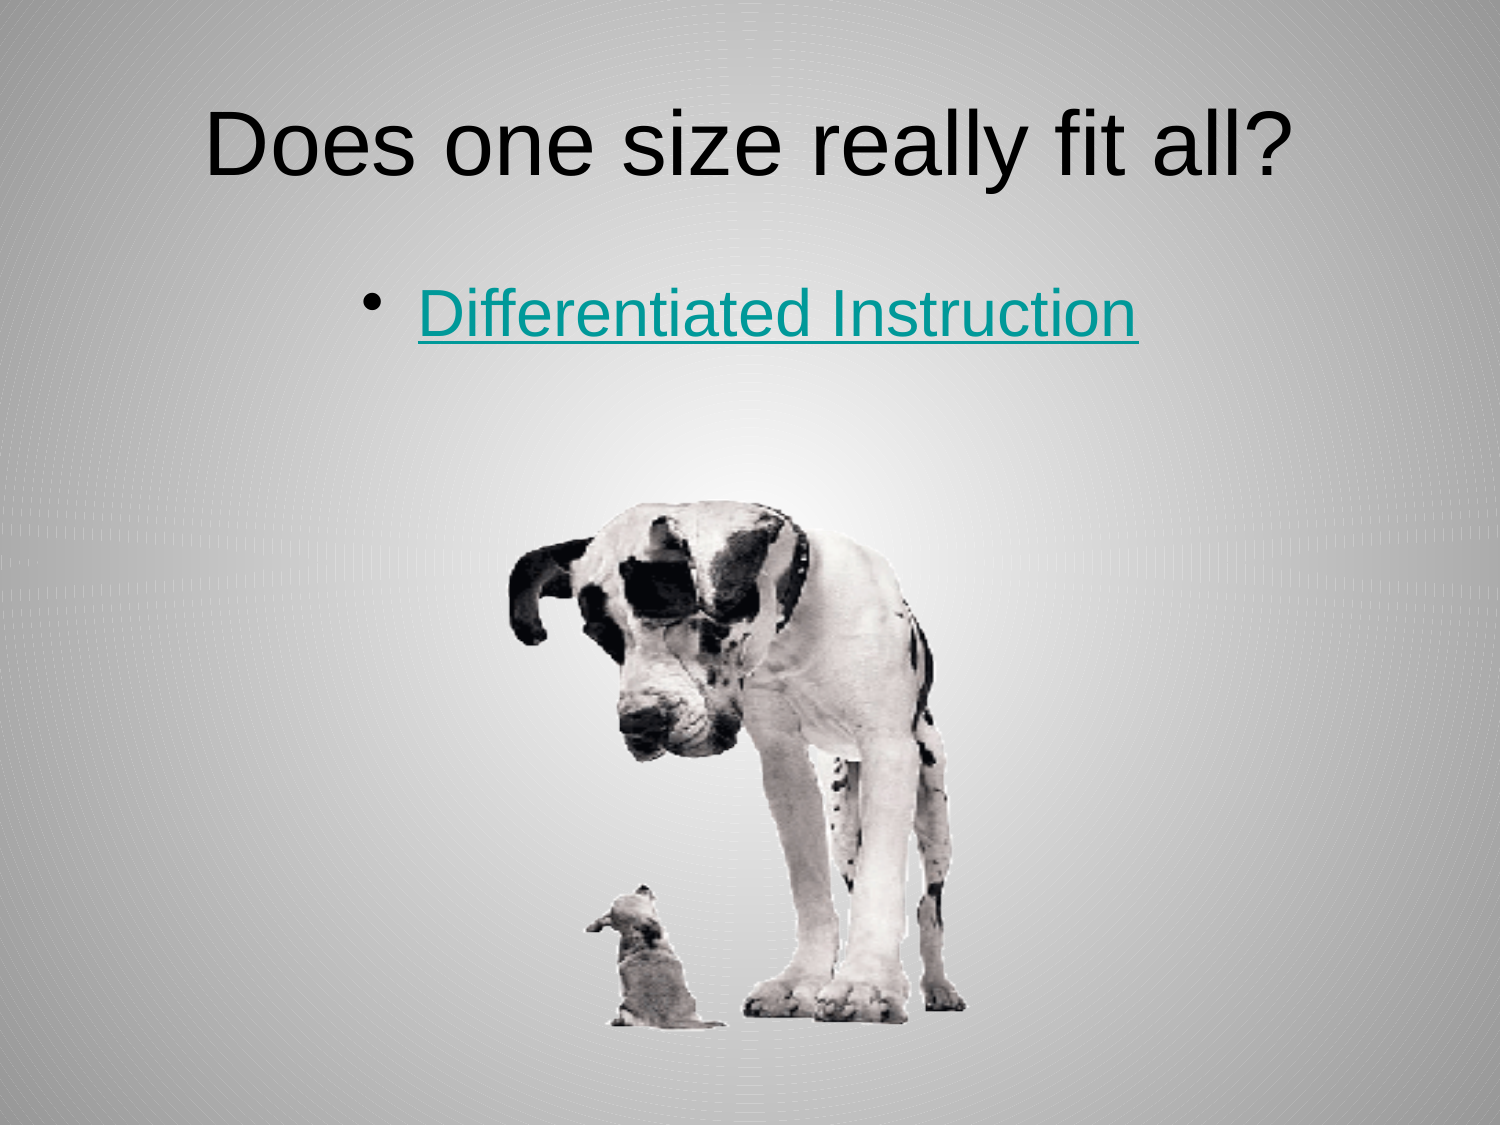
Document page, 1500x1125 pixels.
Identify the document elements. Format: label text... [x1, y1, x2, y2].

picture [474, 499, 1026, 1038]
text_box [647, 265, 714, 361]
list Differentiated Instruction [74, 262, 1426, 1006]
title Does one size really fit all? [74, 44, 1426, 233]
